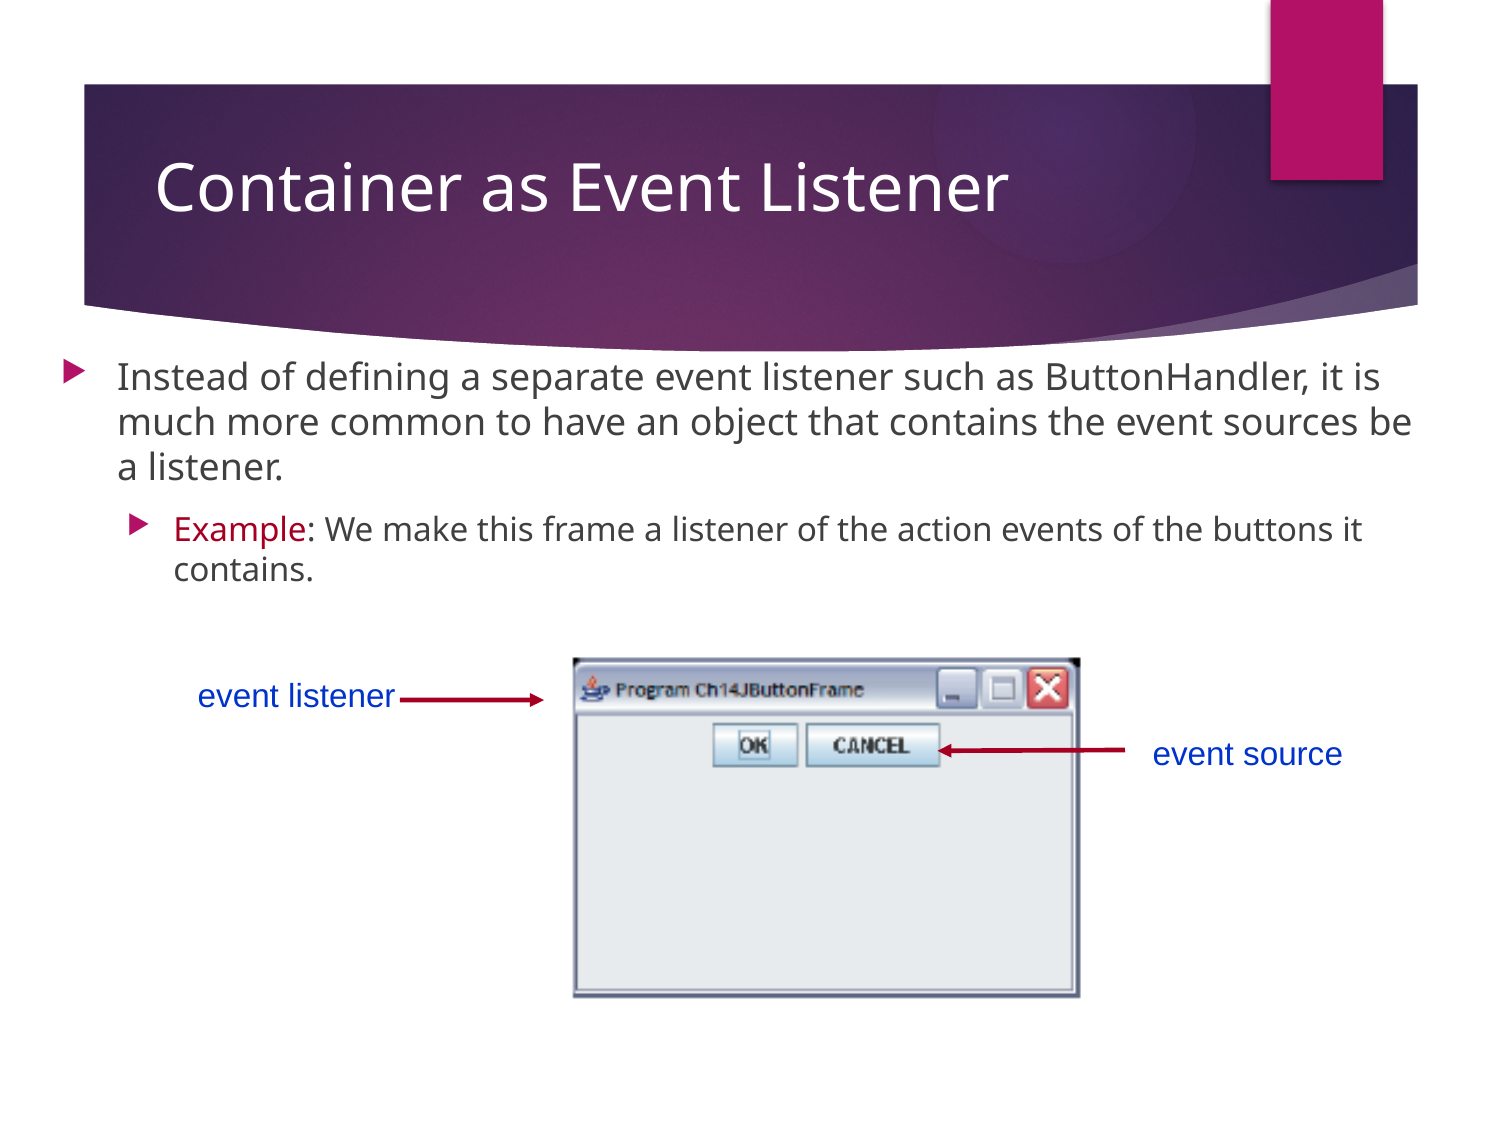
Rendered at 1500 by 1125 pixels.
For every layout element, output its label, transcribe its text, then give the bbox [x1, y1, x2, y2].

list Instead of defining a separate event listener such as ButtonHandler, it is much more common to have an object that contains the event sources be a listener. Example: We make this frame a listener of the action events of the buttons it contains. [45, 345, 1446, 781]
picture [562, 649, 1088, 1009]
title Container as Event Listener [139, 121, 1353, 247]
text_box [182, 666, 545, 723]
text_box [937, 724, 1359, 781]
